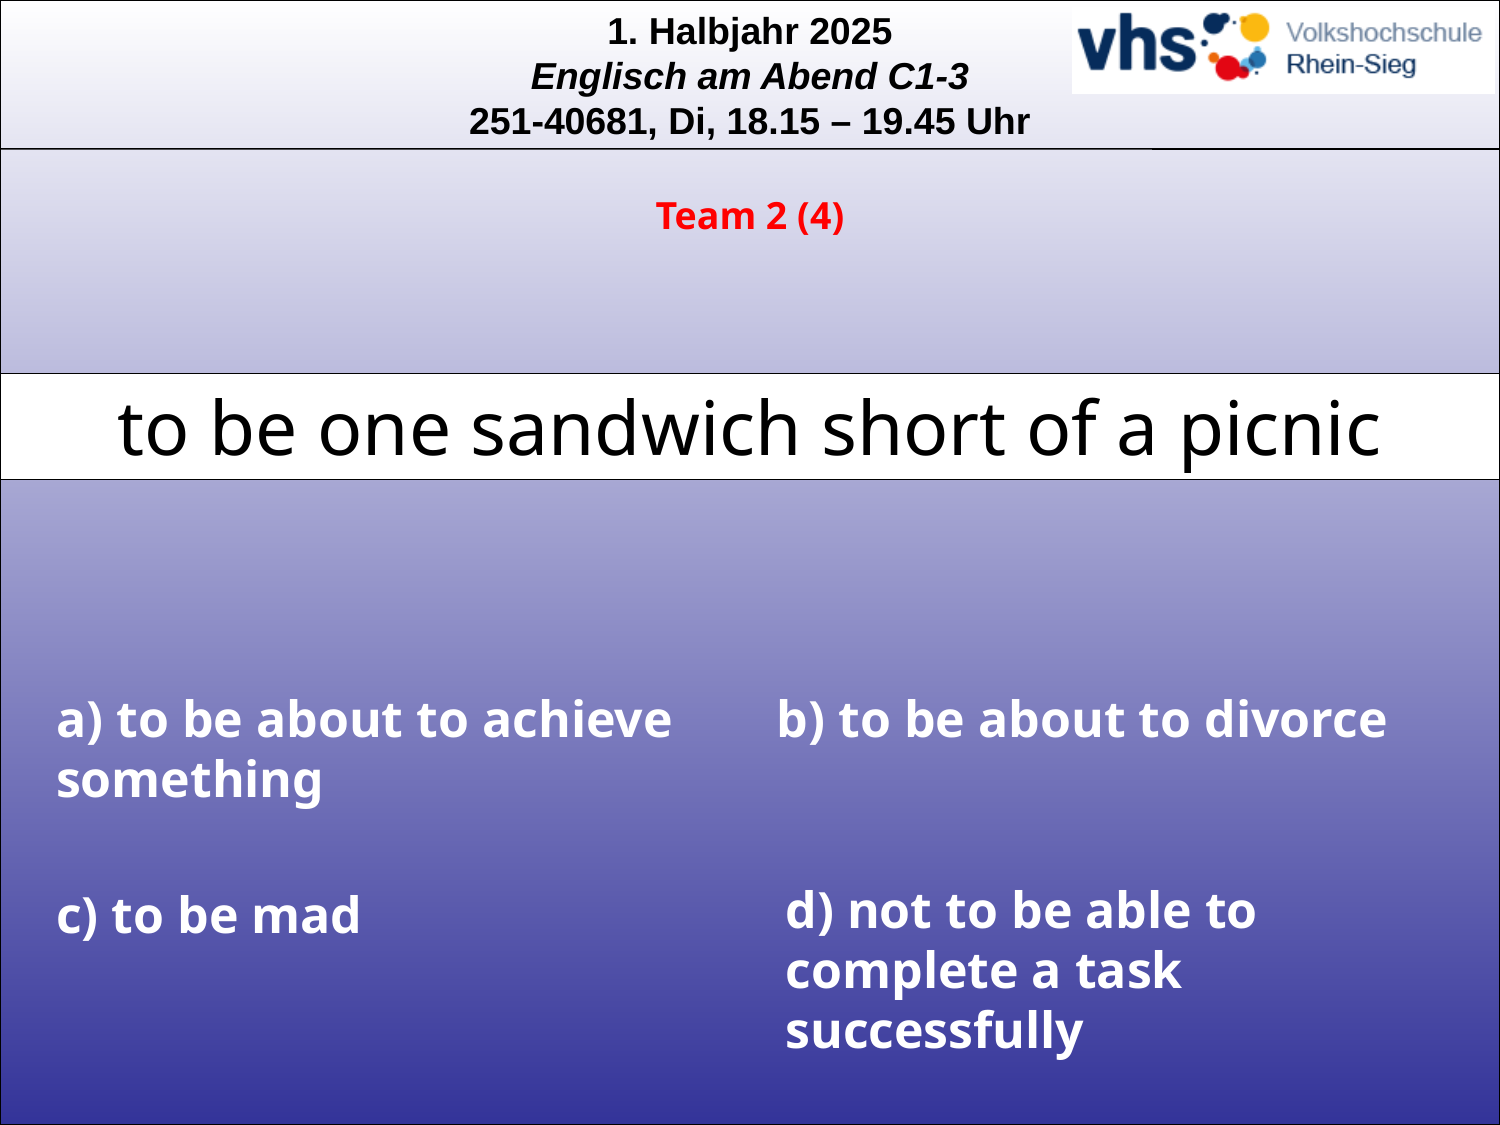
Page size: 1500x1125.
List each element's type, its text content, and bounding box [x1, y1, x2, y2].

text_box b) to be about to divorce [761, 680, 1500, 756]
text_box d) not to be able to complete a task successfully [770, 871, 1500, 1067]
text_box a) to be about to achieve something [41, 680, 730, 816]
text_box Team 2 (4) [0, 184, 1500, 245]
text_box c) to be mad [41, 876, 703, 952]
picture [1072, 7, 1495, 94]
title to be one sandwich short of a picnic [0, 373, 1500, 480]
